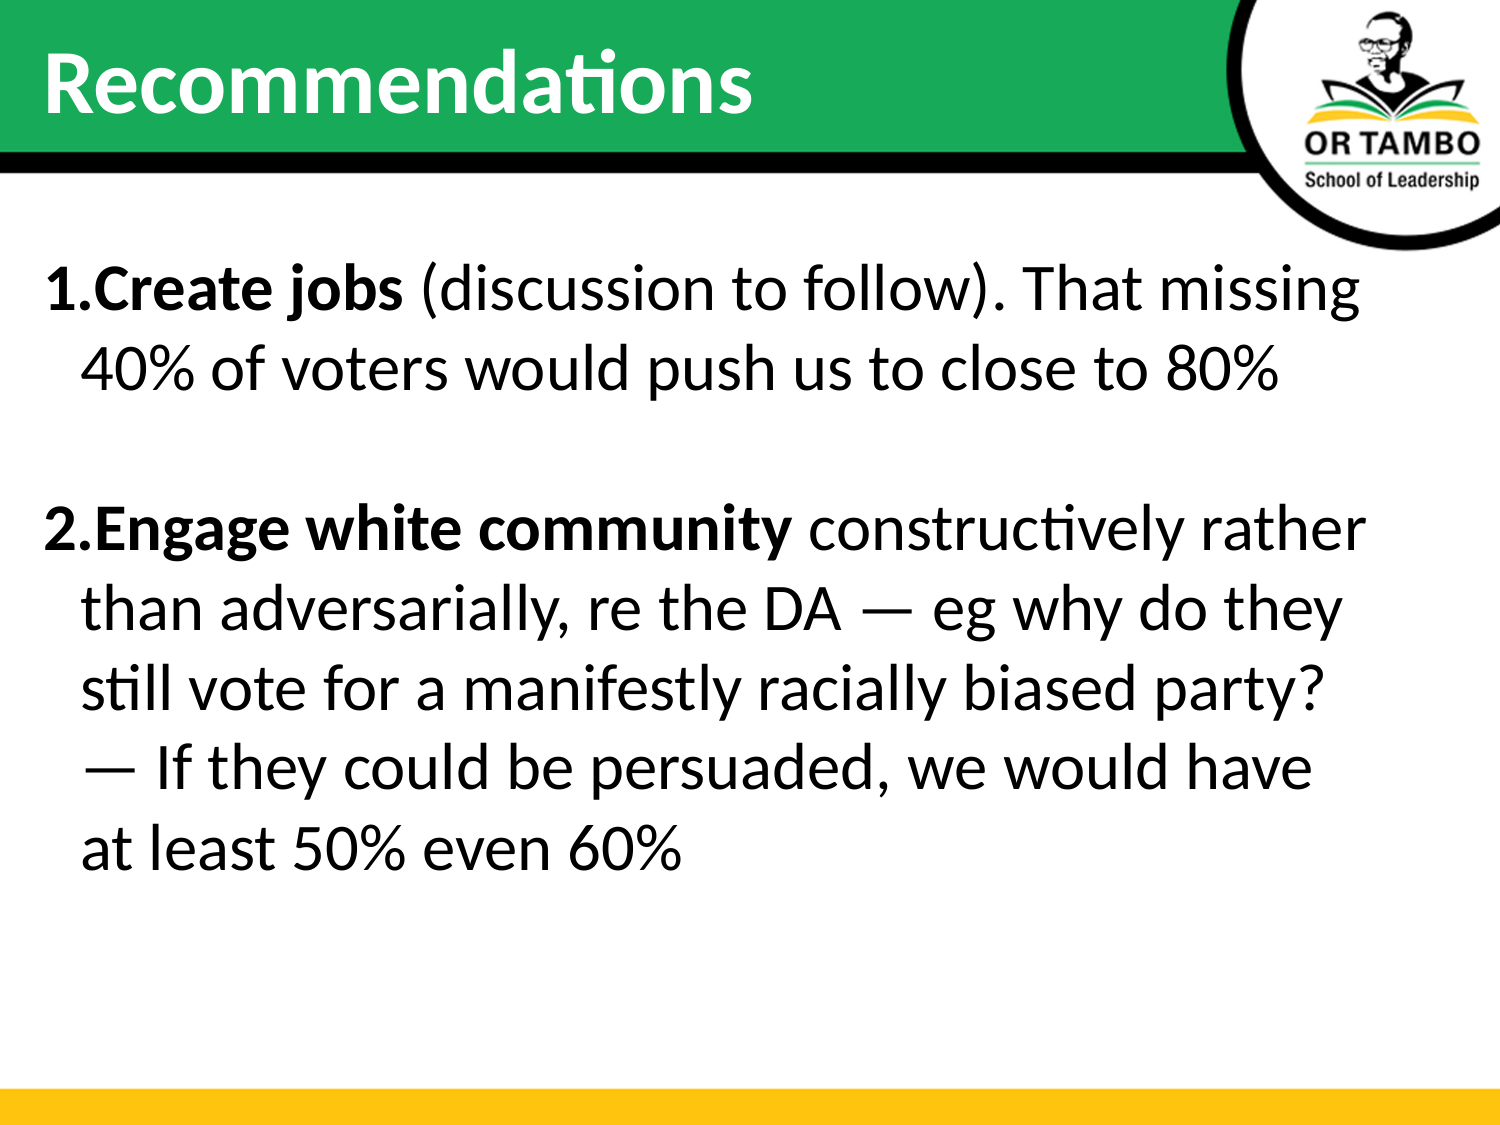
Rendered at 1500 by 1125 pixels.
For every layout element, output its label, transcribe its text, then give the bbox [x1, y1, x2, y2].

text_box Create jobs (discussion to follow). That missing 40% of voters would push us to close to 80% Engage white community constructively rather than adversarially, re the DA — eg why do they still vote for a manifestly racially biased party? — If they could be persuaded, we would have at least 50% even 60% [35, 236, 1386, 891]
title Recommendations [35, 0, 1387, 154]
picture [0, 0, 1500, 1125]
